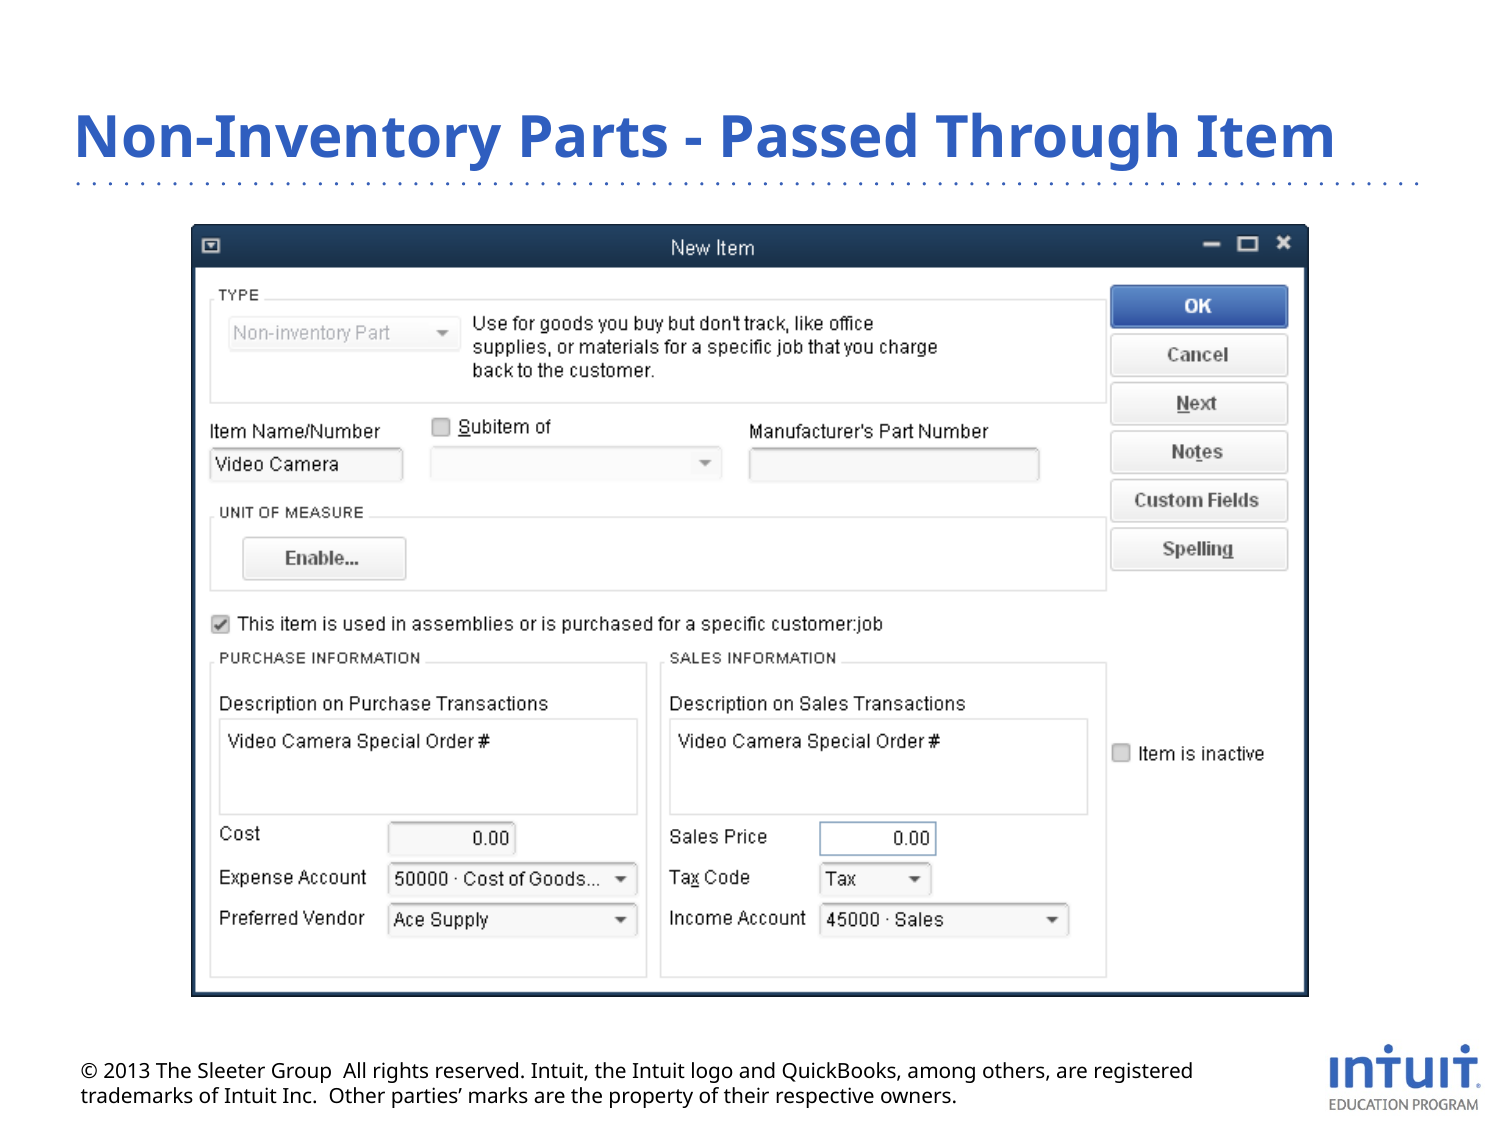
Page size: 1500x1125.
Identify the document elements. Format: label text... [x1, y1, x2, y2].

title Non-Inventory Parts - Passed Through Item [73, 62, 1424, 169]
picture [1325, 1039, 1485, 1116]
picture [191, 224, 1309, 997]
